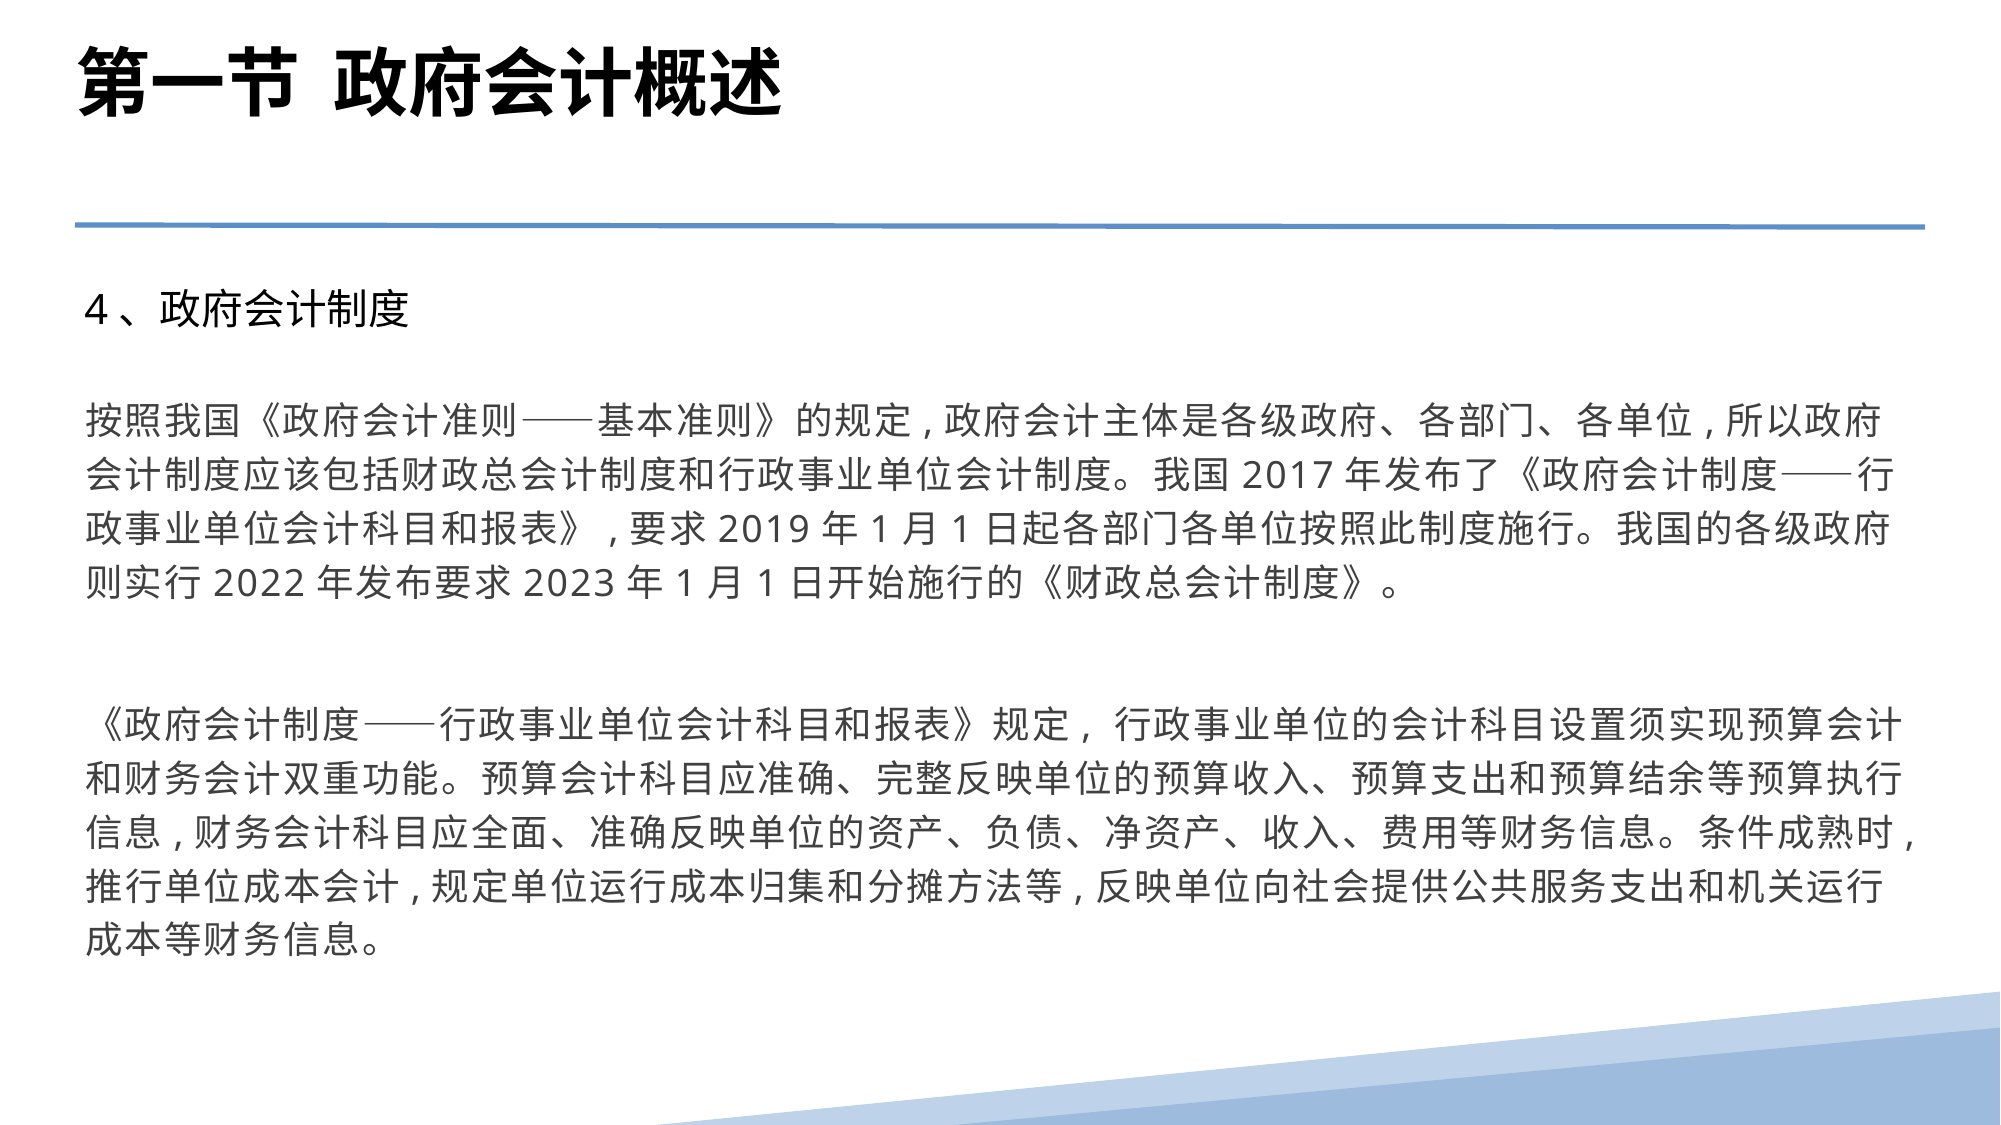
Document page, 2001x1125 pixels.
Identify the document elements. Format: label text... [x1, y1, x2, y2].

text_box 第一节 政府会计概述 [75, 24, 1925, 125]
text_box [656, 991, 2000, 1125]
text_box 4、政府会计制度 [84, 272, 1935, 348]
text_box 按照我国《政府会计准则——基本准则》的规定,政府会计主体是各级政府、各部门、各单位,所以政府会计制度应该包括财政总会计制度和行政事业单位会计制度。我国2017年发布了《政府会计制度——行政事业单位会计科目和报表》,要求2019年1月1日起各部门各单位按照此制度施行。我国的各级政府则实行2022年发布要求2023年1月1日开始施行的《财政总会计制度》。 《政府会计制度——行政事业单位会计科目和报表》规定, 行政事业单位的会计科目设置须实现预算会计和财务会计双重功能。预算会计科目应准确、完整反映单位的预算收入、预算支出和预算结余等预算执行信息,财务会计科目应全面、准确反映单位的资产、负债、净资产、收入、费用等财务信息。条件成熟时,推行单位成本会计,规定单位运行成本归集和分摊方法等,反映单位向社会提供公共服务支出和机关运行成本等财务信息。 [75, 328, 1925, 1022]
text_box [74, 224, 1925, 228]
